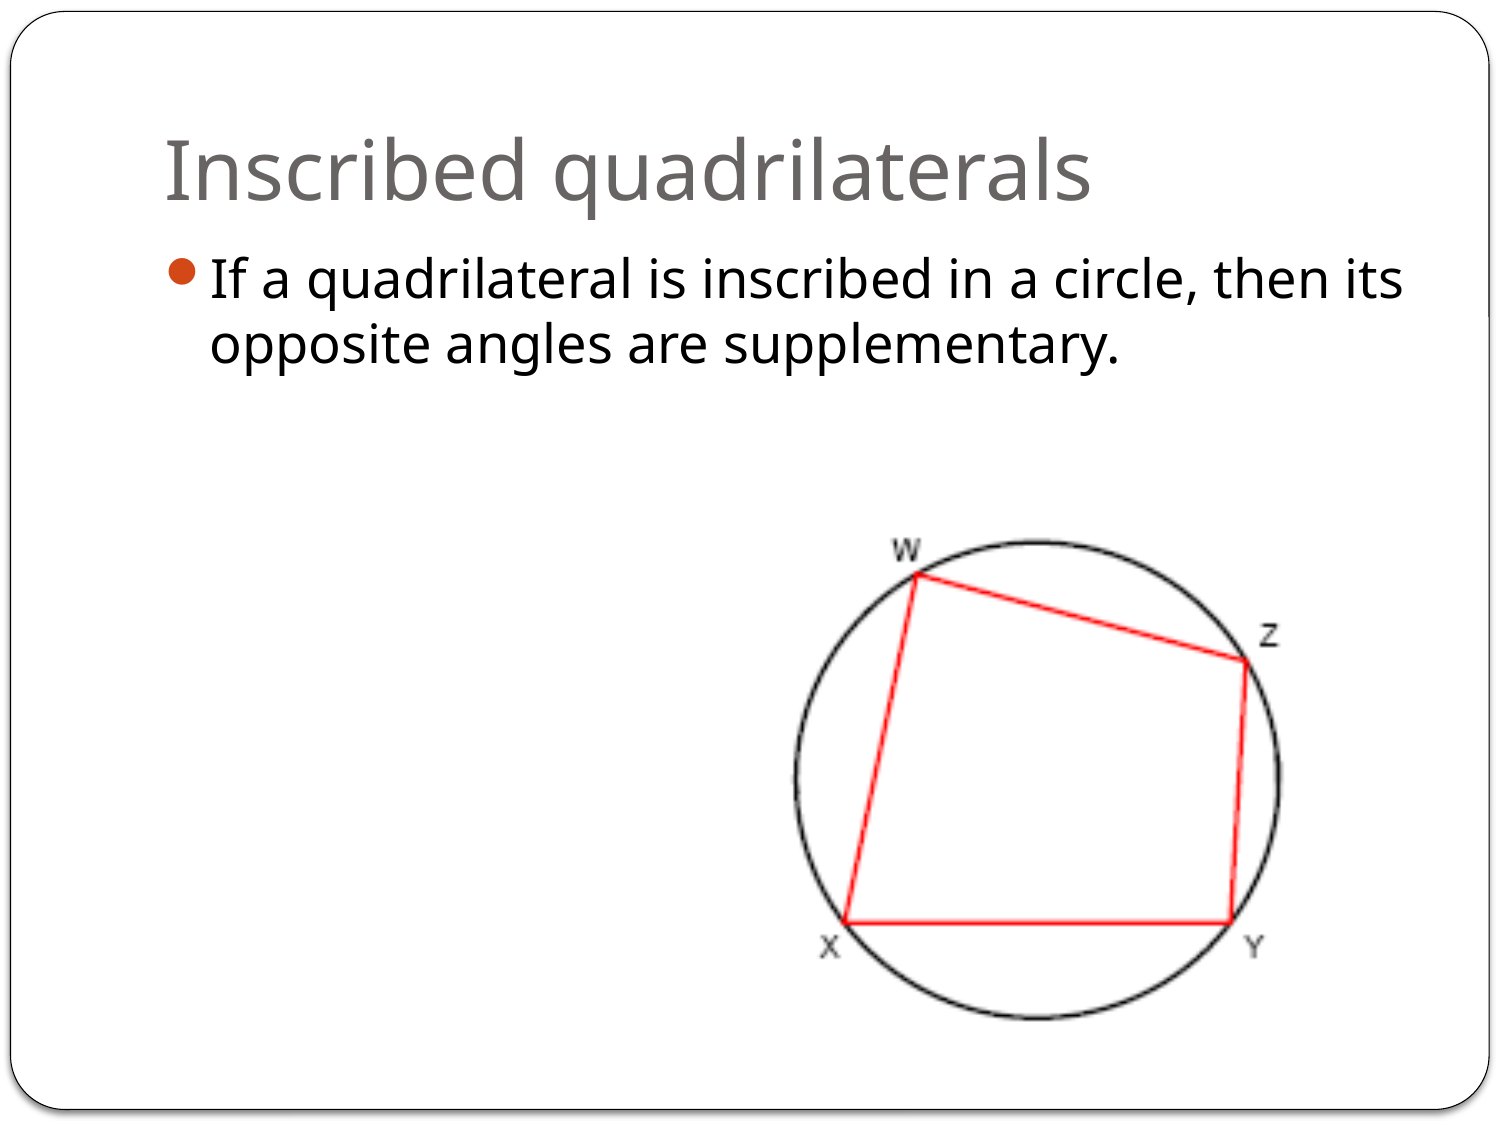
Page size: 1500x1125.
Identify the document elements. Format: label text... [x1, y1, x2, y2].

list If a quadrilateral is inscribed in a circle, then its opposite angles are supplementary. [150, 237, 1425, 988]
title Inscribed quadrilaterals [150, 45, 1425, 233]
picture [712, 487, 1338, 1035]
